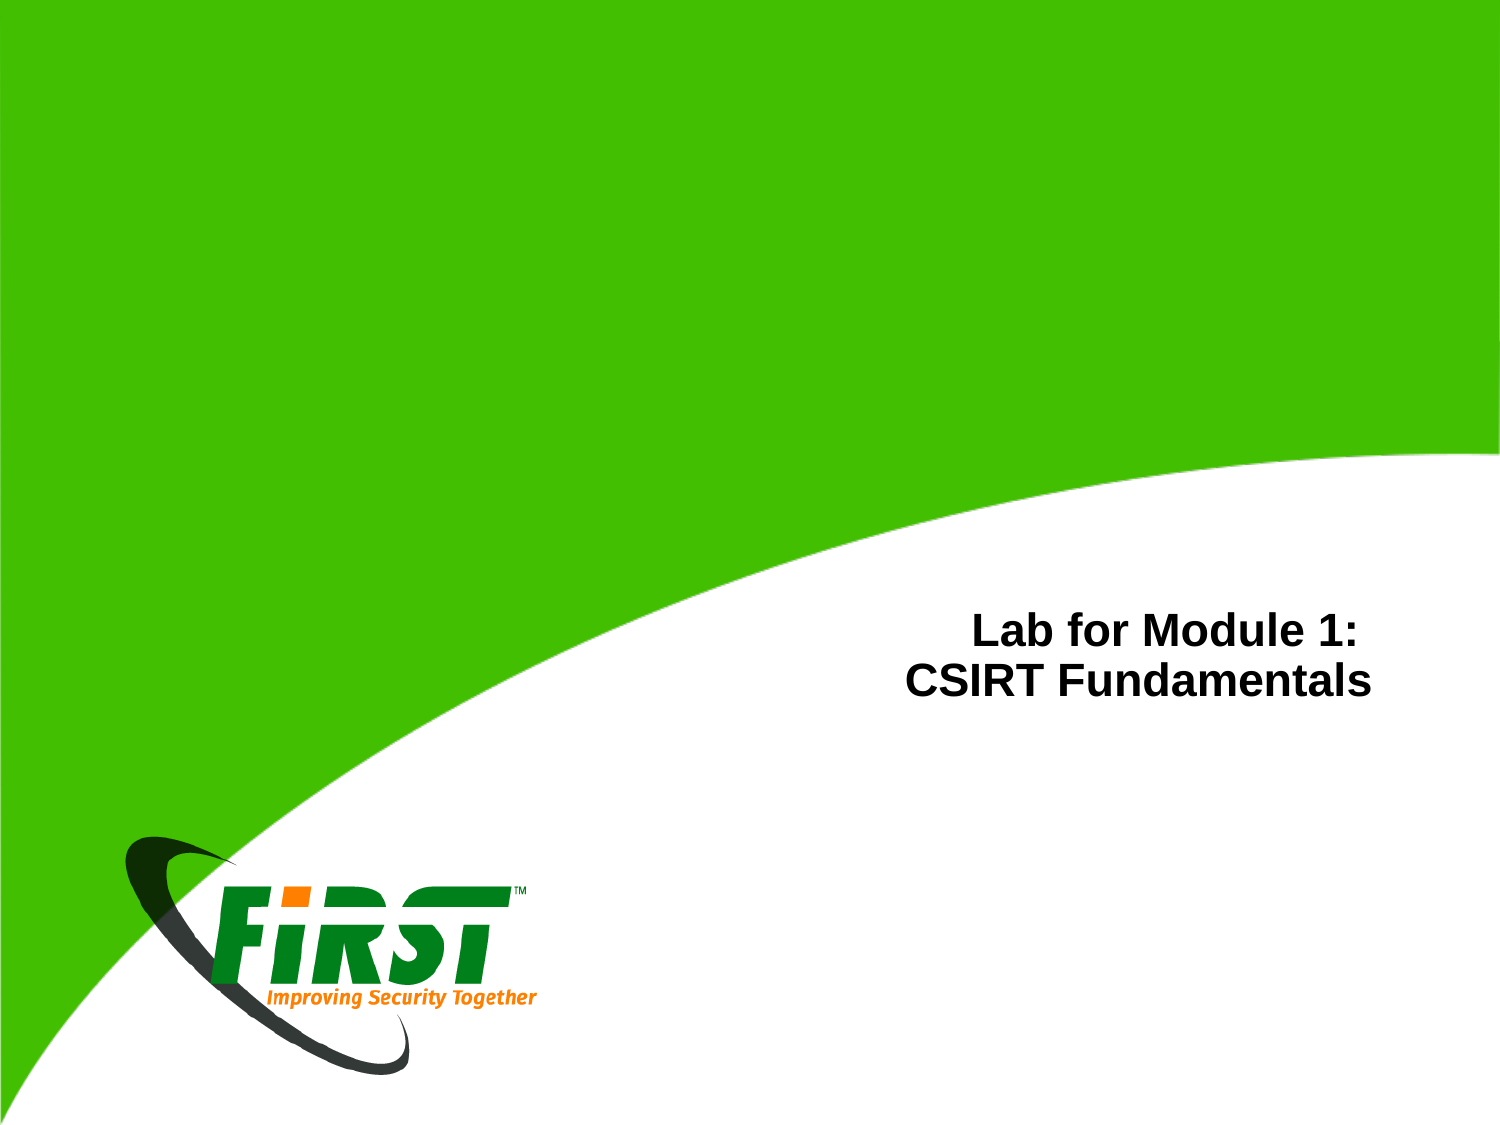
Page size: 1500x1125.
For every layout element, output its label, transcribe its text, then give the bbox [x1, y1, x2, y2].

picture [0, 0, 1500, 1125]
title Lab for Module 1: CSIRT Fundamentals [500, 598, 1388, 714]
